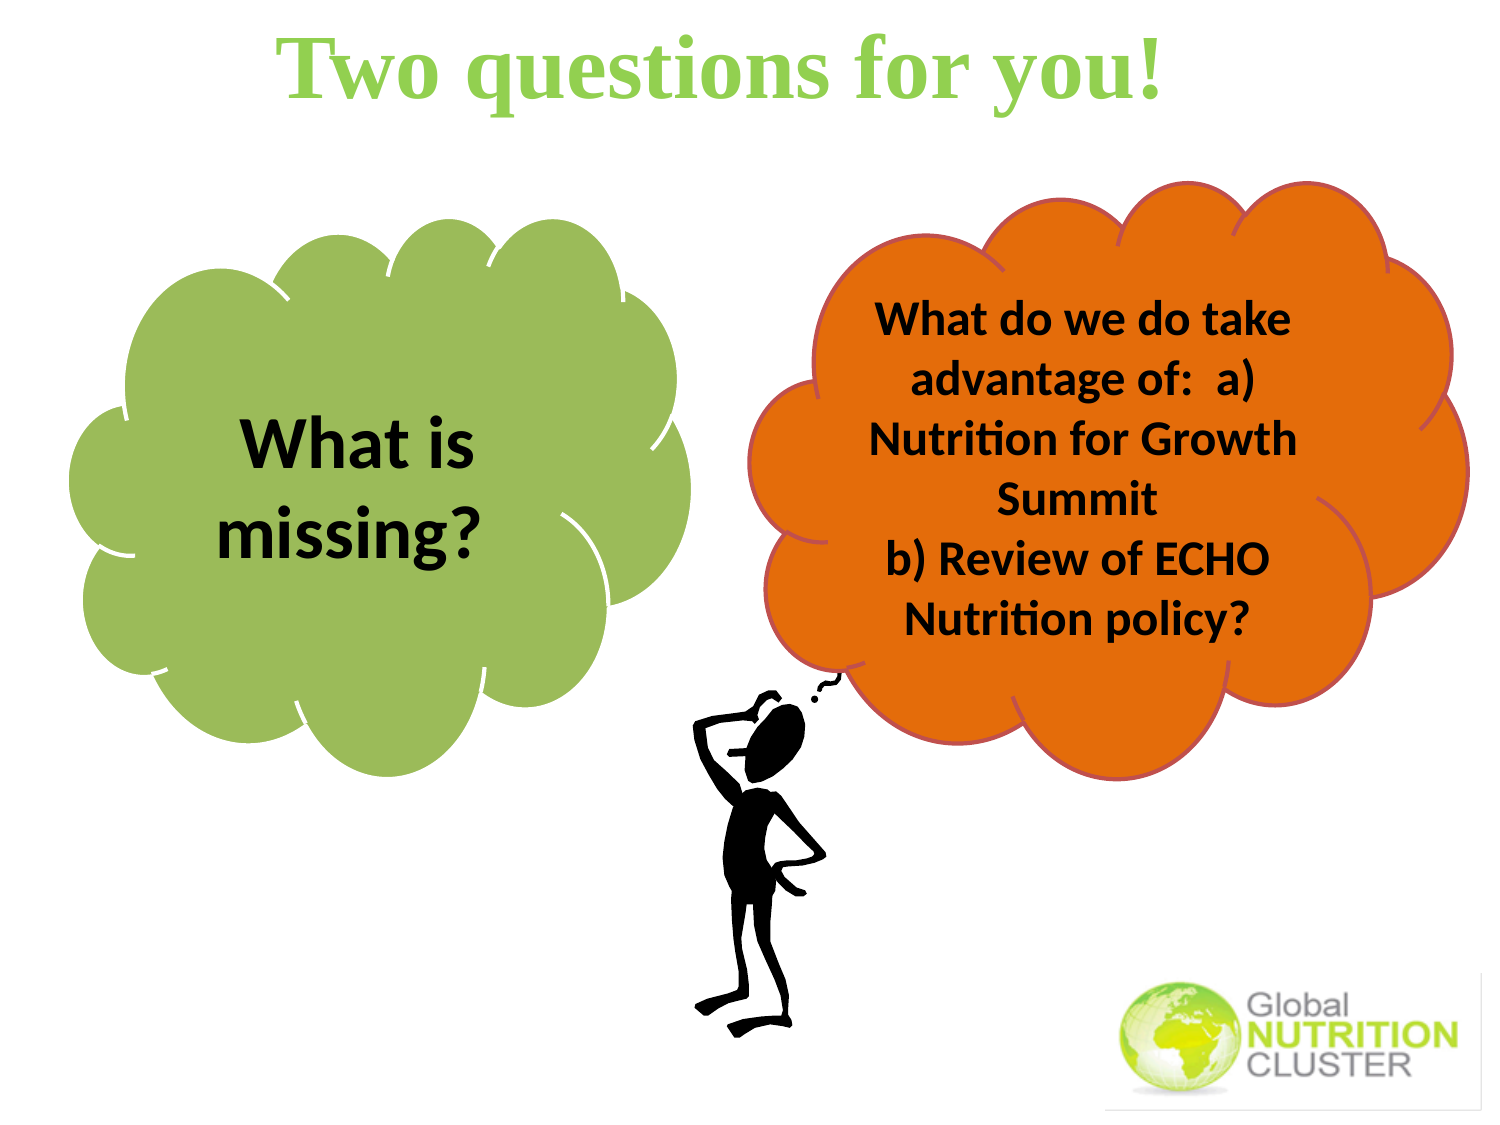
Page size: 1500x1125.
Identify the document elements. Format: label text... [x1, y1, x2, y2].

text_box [692, 662, 843, 1039]
text_box What do we do take advantage of: a) Nutrition for Growth Summit b) Review of ECHO Nutrition policy? [747, 180, 1470, 782]
text_box Two questions for you! [57, 0, 1408, 154]
picture [1105, 973, 1483, 1112]
text_box What is missing? [64, 214, 696, 782]
